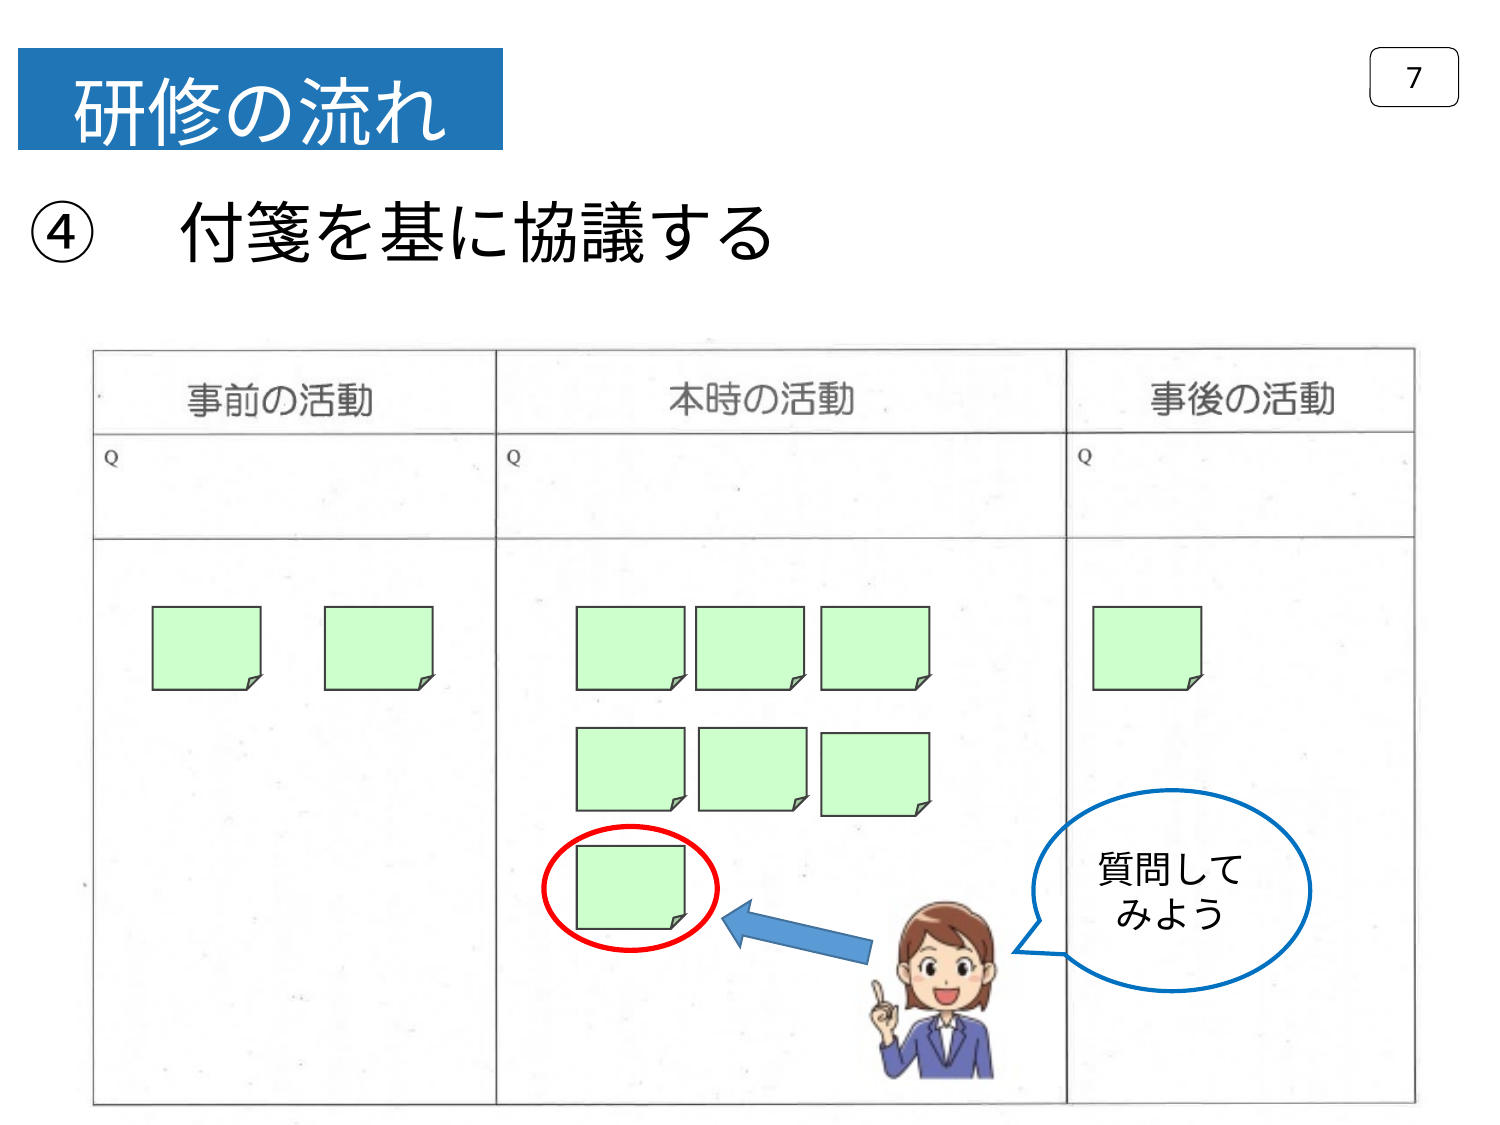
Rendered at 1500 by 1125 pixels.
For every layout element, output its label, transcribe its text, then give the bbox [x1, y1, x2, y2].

text_box 研修の流れ [18, 48, 503, 150]
picture [76, 338, 1429, 1125]
text_box ④ 付箋を基に協議する [14, 183, 1148, 278]
text_box 7 [1368, 46, 1460, 108]
